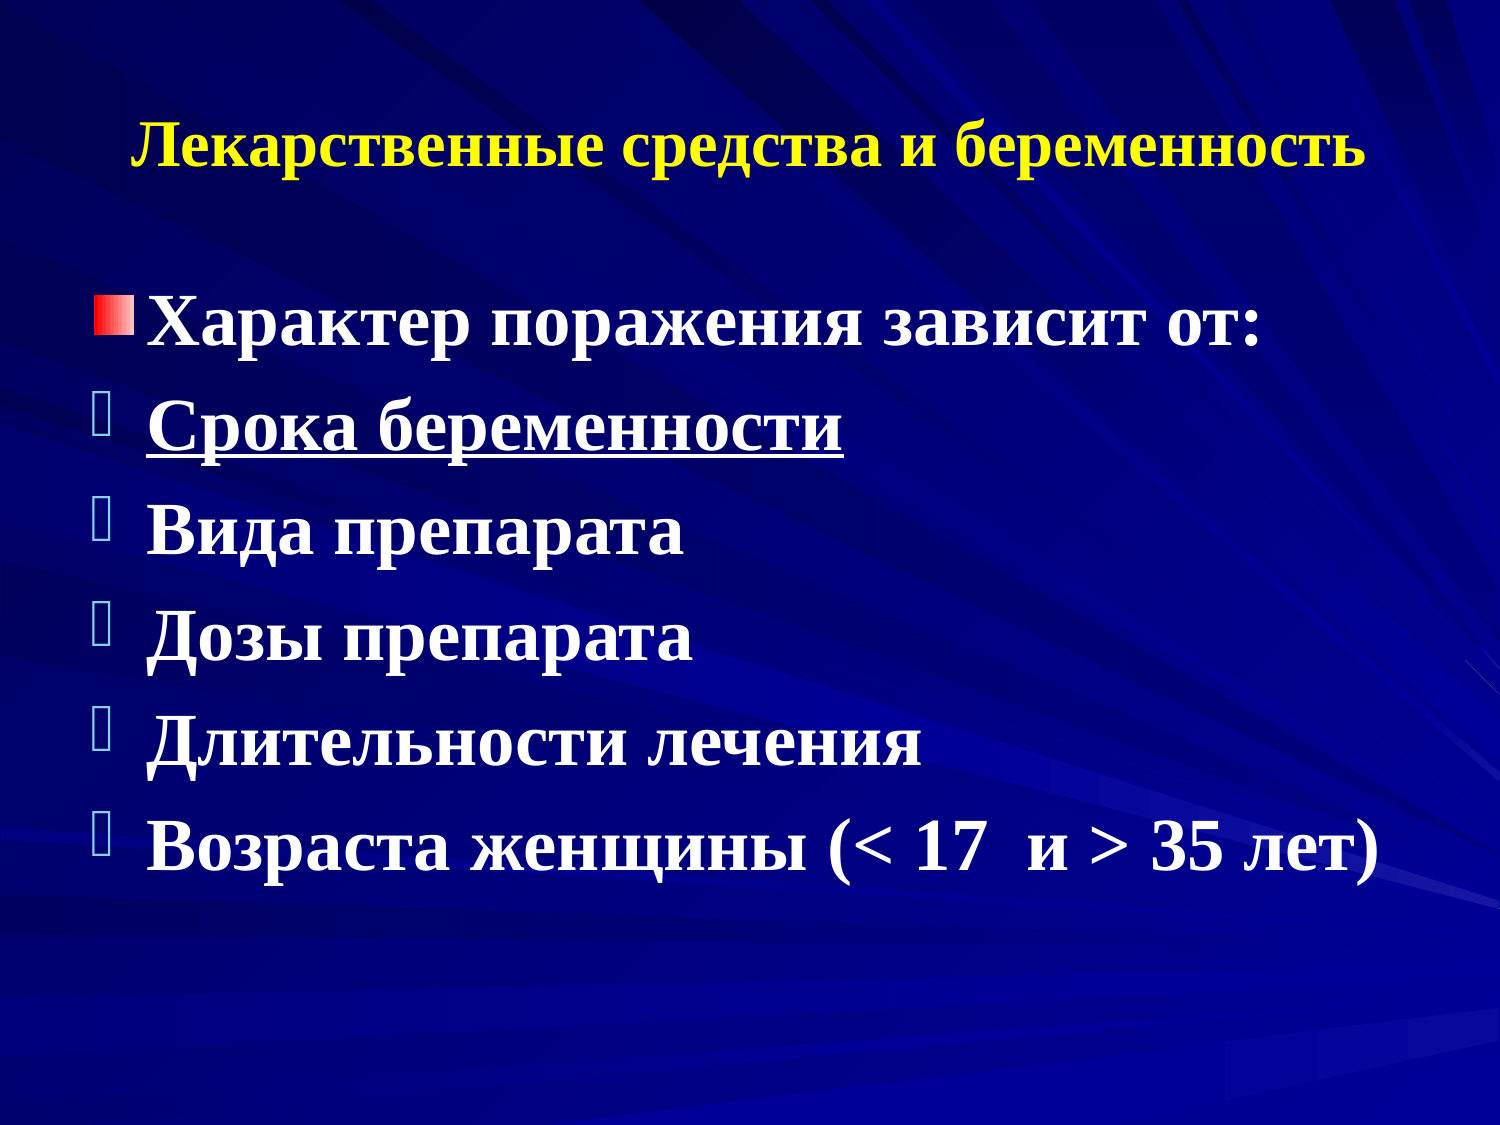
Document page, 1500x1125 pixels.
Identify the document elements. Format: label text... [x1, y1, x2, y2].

title Лекарственные средства и беременность [74, 45, 1426, 234]
list Характер поражения зависит от: Срока беременности Вида препарата Дозы препарата Длительности лечения Возраста женщины (< 17 и > 35 лет) [74, 262, 1426, 1006]
picture [90, 291, 138, 339]
